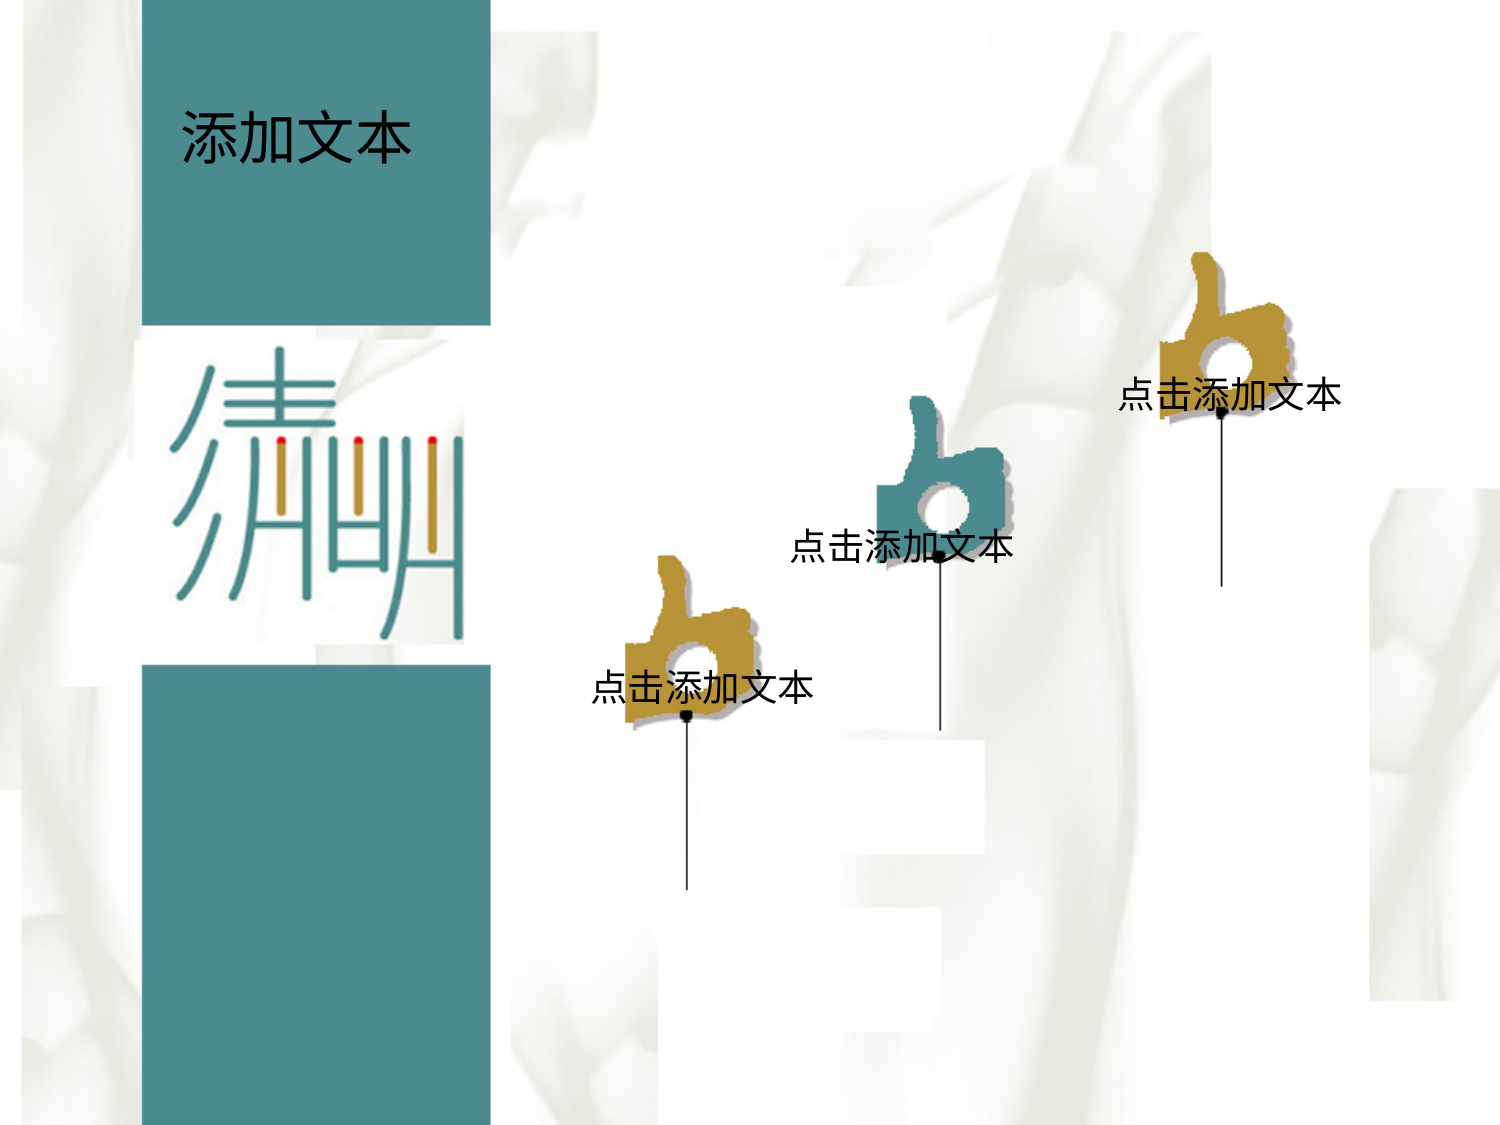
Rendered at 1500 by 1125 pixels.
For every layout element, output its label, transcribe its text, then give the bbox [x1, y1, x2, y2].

picture [0, 0, 1500, 1125]
text_box 添加文本 [165, 93, 429, 179]
text_box 点击添加文本 [1102, 363, 1358, 423]
text_box 点击添加文本 [575, 656, 831, 716]
text_box 点击添加文本 [774, 515, 1030, 576]
